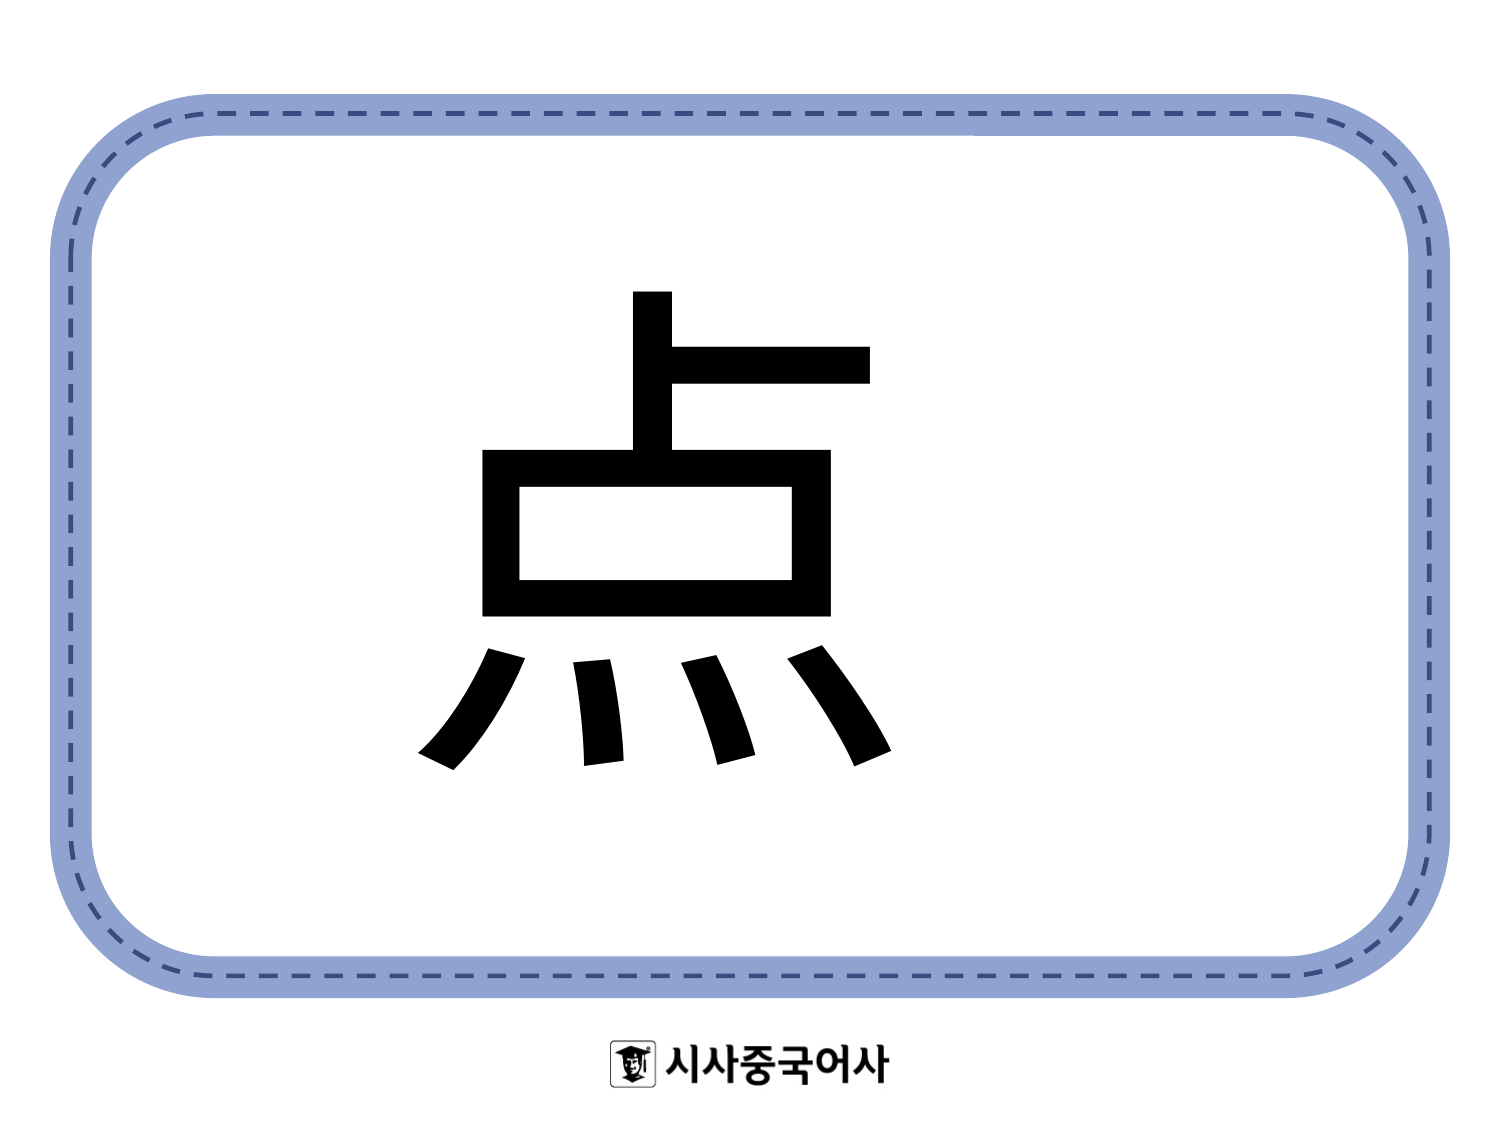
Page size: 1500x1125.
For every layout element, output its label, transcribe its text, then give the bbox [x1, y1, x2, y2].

picture [602, 1034, 898, 1094]
text_box 点 [145, 189, 1354, 853]
